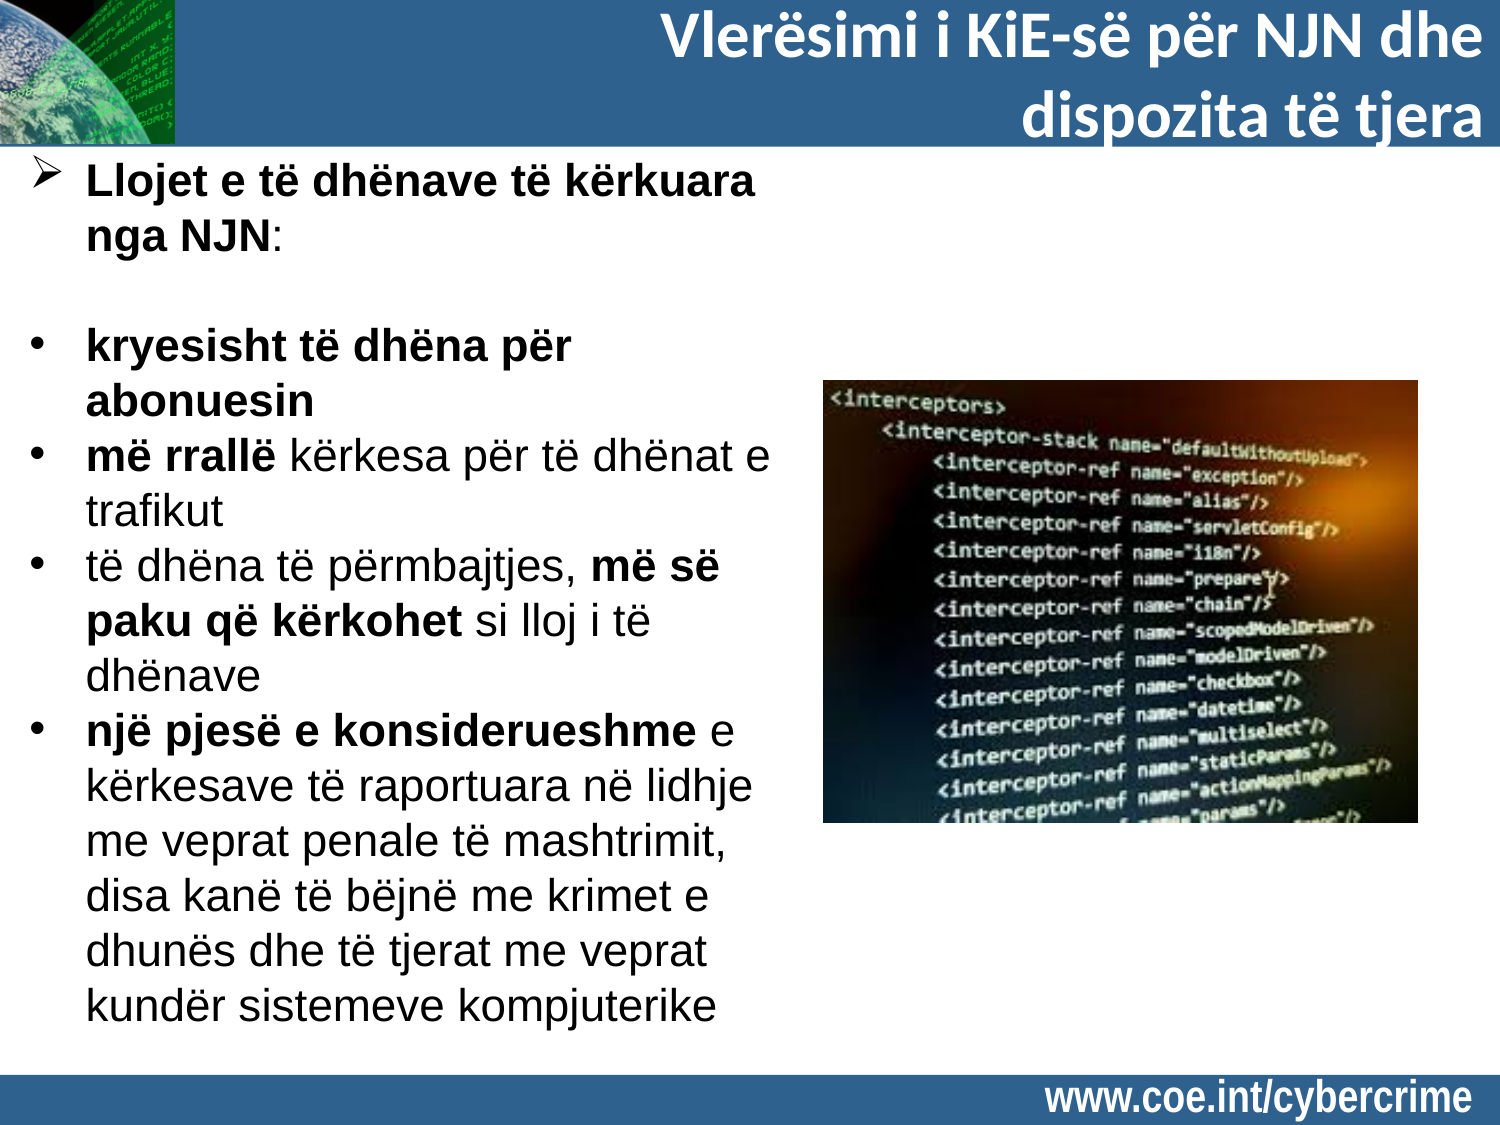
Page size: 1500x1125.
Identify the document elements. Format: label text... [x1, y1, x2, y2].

text_box Vlerësimi i KiE-së për NJN dhe dispozita të tjera [179, 0, 1500, 149]
text_box [0, 1073, 1030, 1125]
text_box www.coe.int/cybercrime [1030, 1059, 1500, 1125]
text_box Llojet e të dhënave të kërkuara nga NJN: kryesisht të dhëna për abonuesin më rrallë kërkesa për të dhënat e trafikut të dhëna të përmbajtjes, më së paku që kërkohet si lloj i të dhënave një pjesë e konsiderueshme e kërkesave të raportuara në lidhje me veprat penale të mashtrimit, disa kanë të bëjnë me krimet e dhunës dhe të tjerat me veprat kundër sistemeve kompjuterike [14, 143, 797, 1038]
picture [823, 379, 1418, 823]
picture [0, 0, 175, 144]
